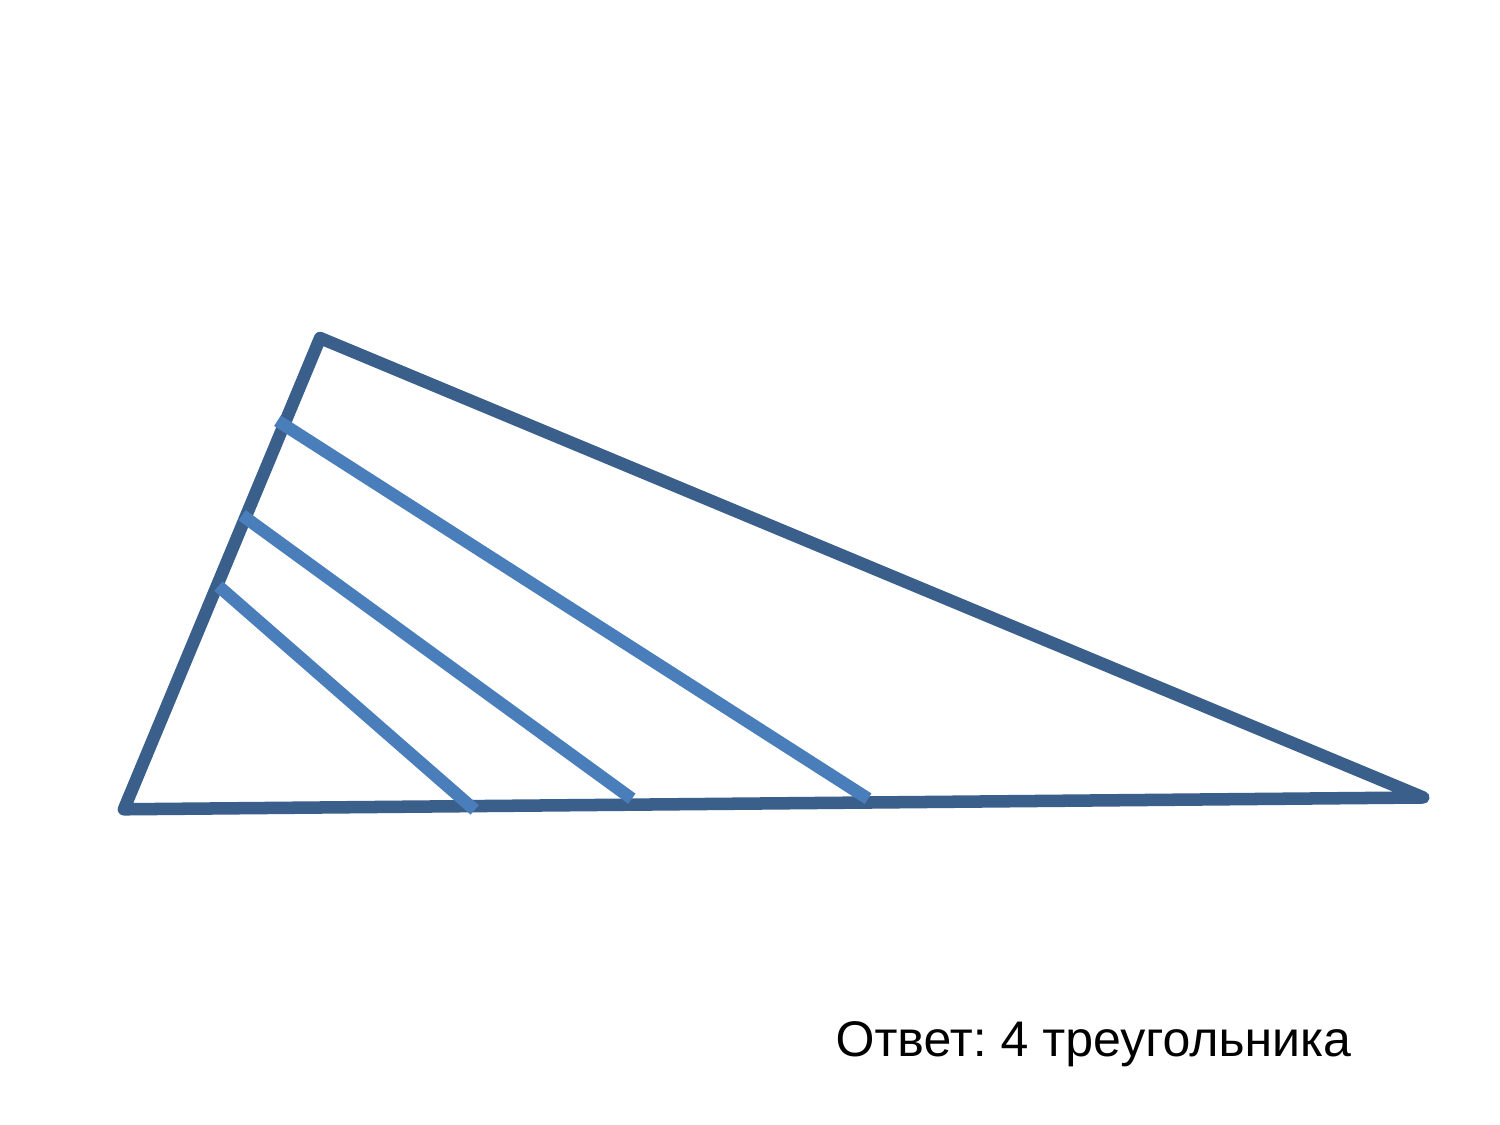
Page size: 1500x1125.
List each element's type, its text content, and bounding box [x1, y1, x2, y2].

text_box [246, 448, 272, 513]
text_box [871, 566, 1426, 805]
text_box [121, 534, 236, 812]
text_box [241, 514, 272, 799]
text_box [277, 420, 869, 799]
text_box [284, 336, 520, 419]
text_box Ответ: 4 треугольника [820, 999, 1447, 1075]
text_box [218, 585, 475, 811]
